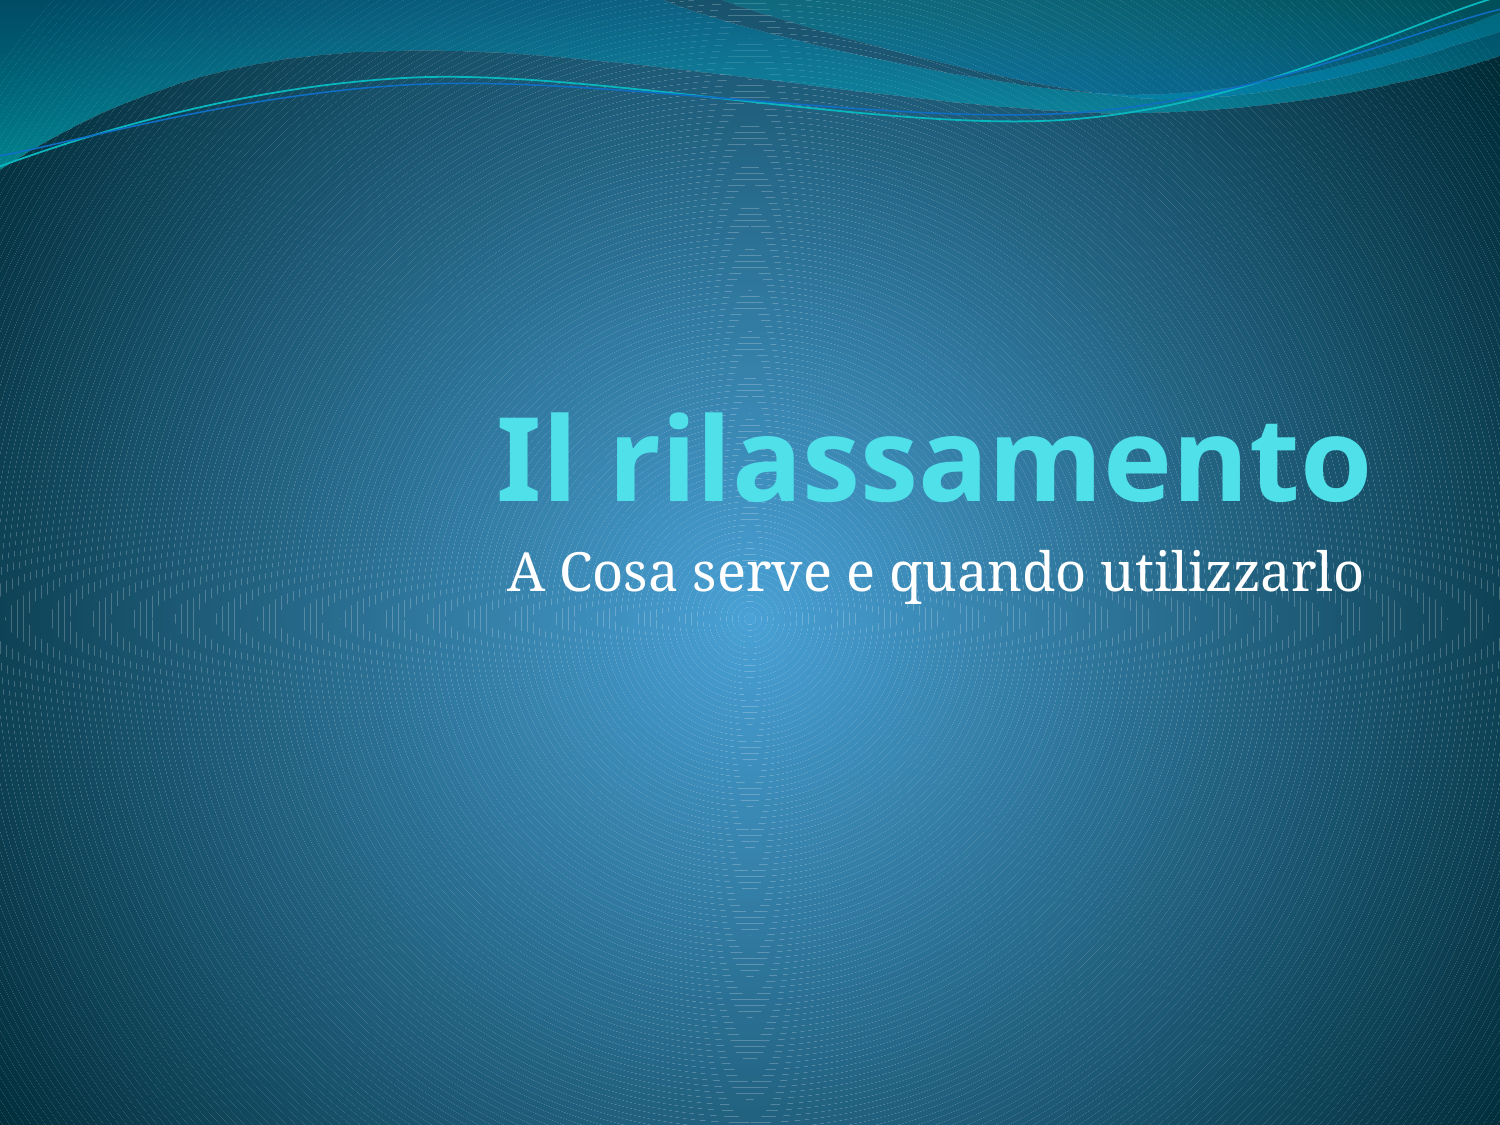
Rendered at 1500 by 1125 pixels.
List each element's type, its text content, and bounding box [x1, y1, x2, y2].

subtitle A Cosa serve e quando utilizzarlo [87, 529, 1376, 818]
title Il rilassamento [87, 224, 1376, 525]
